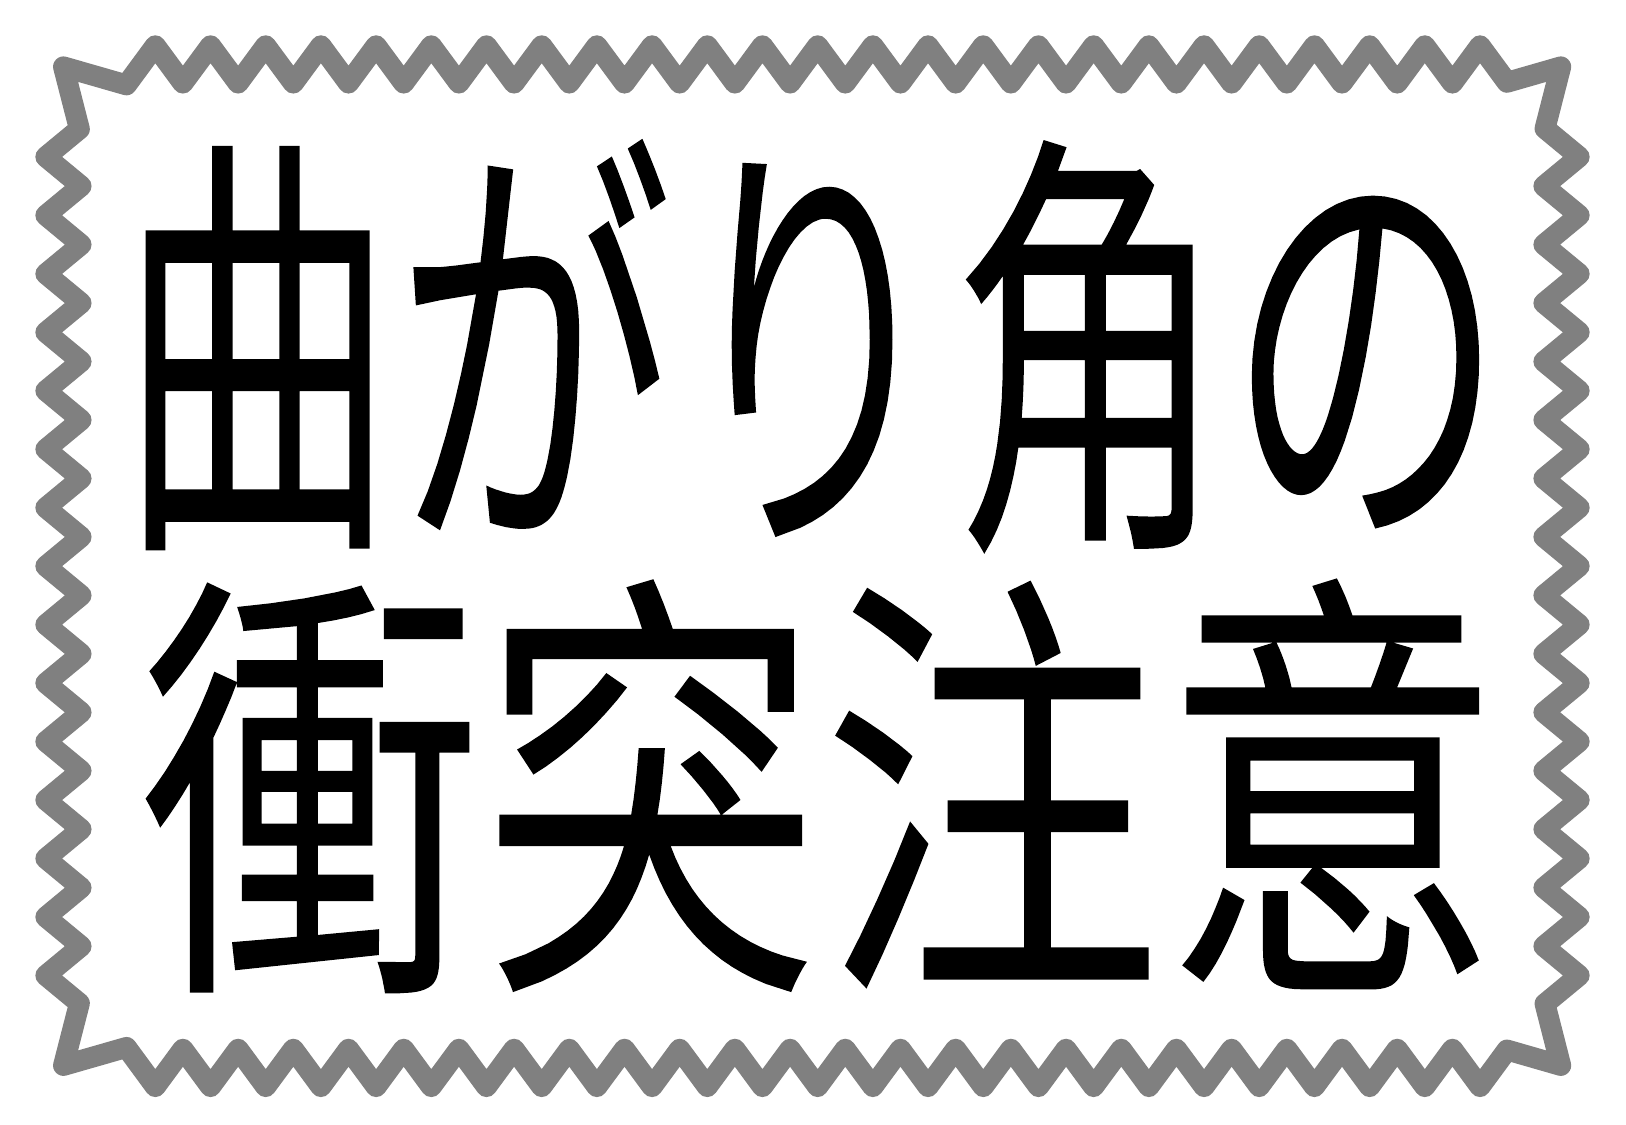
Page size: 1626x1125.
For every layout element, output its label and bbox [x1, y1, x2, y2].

text_box [145, 138, 1480, 994]
text_box [43, 43, 1582, 1089]
